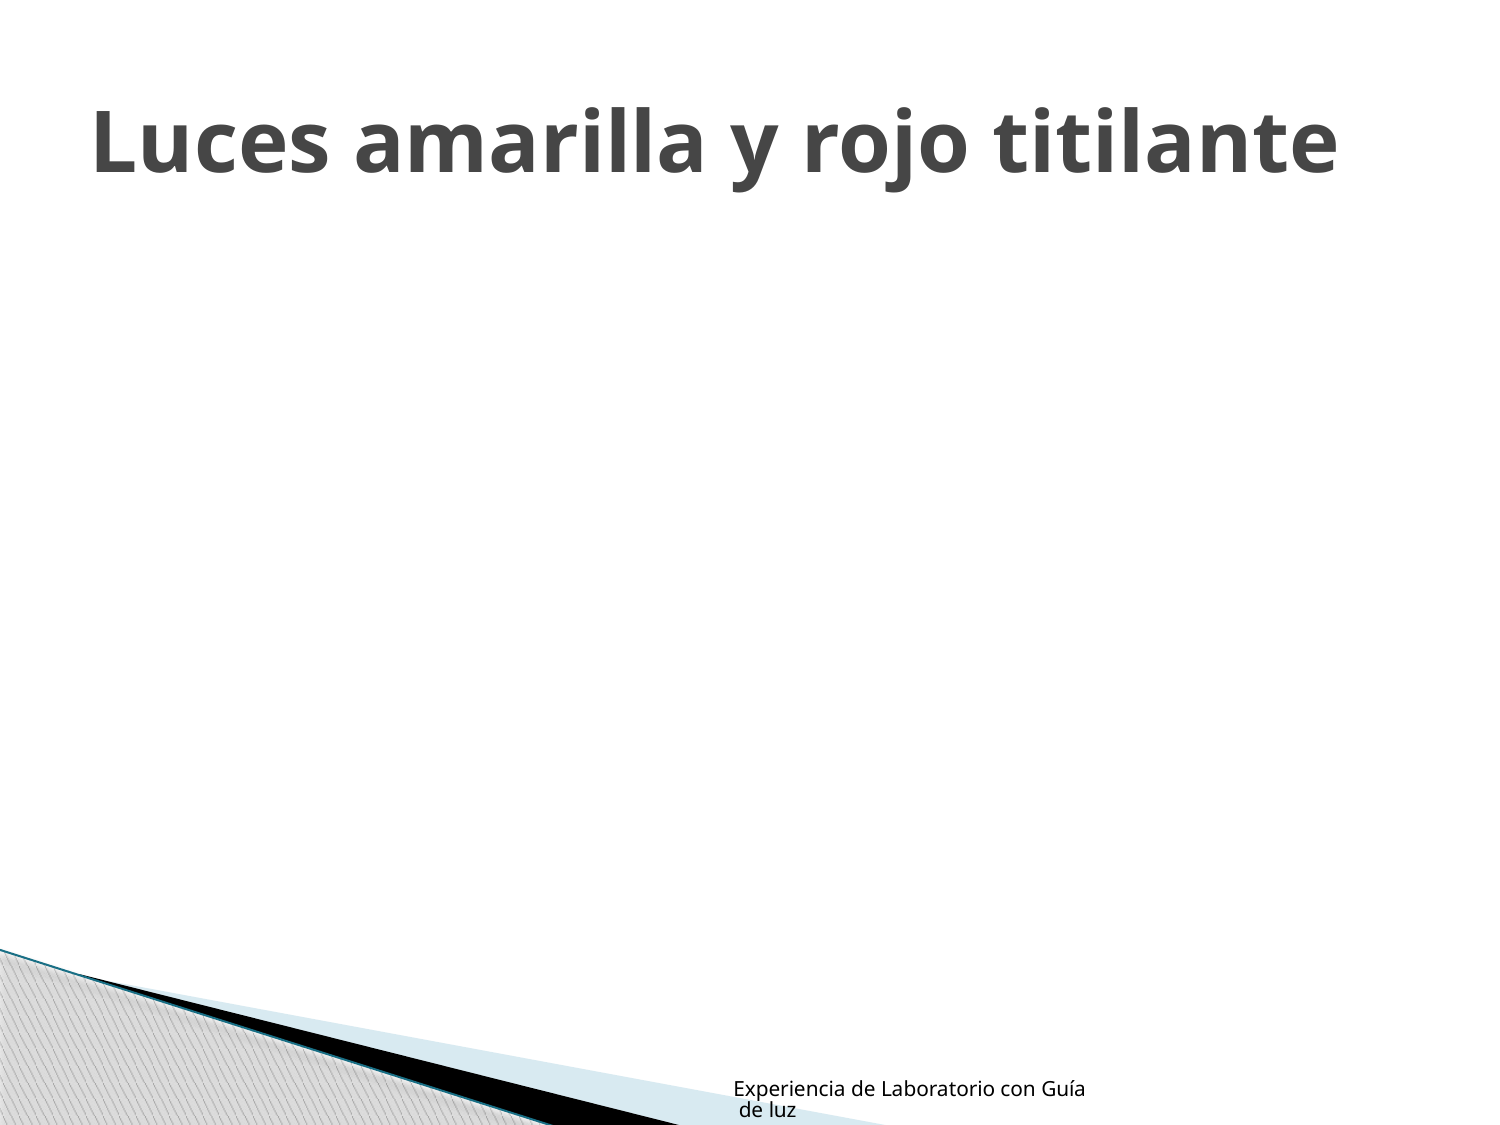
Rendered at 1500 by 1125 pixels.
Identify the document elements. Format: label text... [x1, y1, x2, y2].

footer Experiencia de Laboratorio con Guía de luz [718, 1051, 1105, 1112]
title Luces amarilla y rojo titilante [75, 45, 1425, 233]
